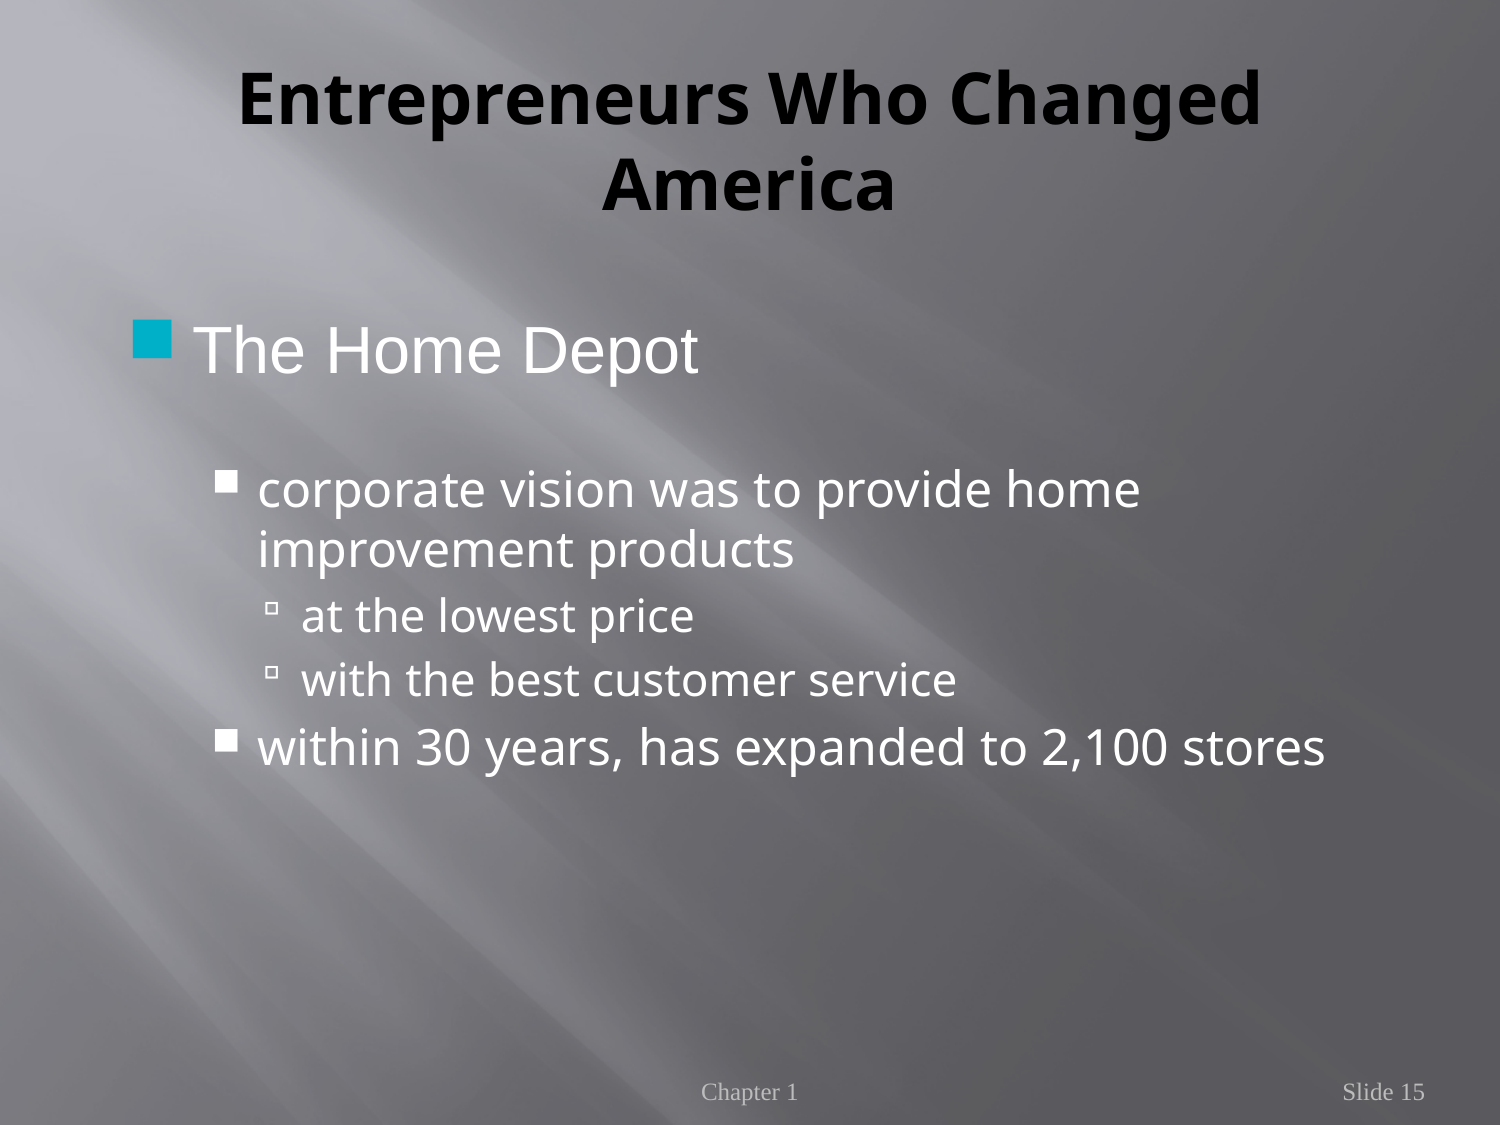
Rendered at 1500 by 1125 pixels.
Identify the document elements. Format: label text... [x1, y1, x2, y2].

footer Chapter 1 [512, 1052, 988, 1113]
list corporate vision was to provide home improvement products at the lowest price with the best customer service within 30 years, has expanded to 2,100 stores [99, 450, 1438, 988]
title Entrepreneurs Who Changed America [75, 45, 1425, 233]
slide_number Slide 15 [1299, 1052, 1425, 1113]
text_box The Home Depot [112, 299, 1388, 438]
